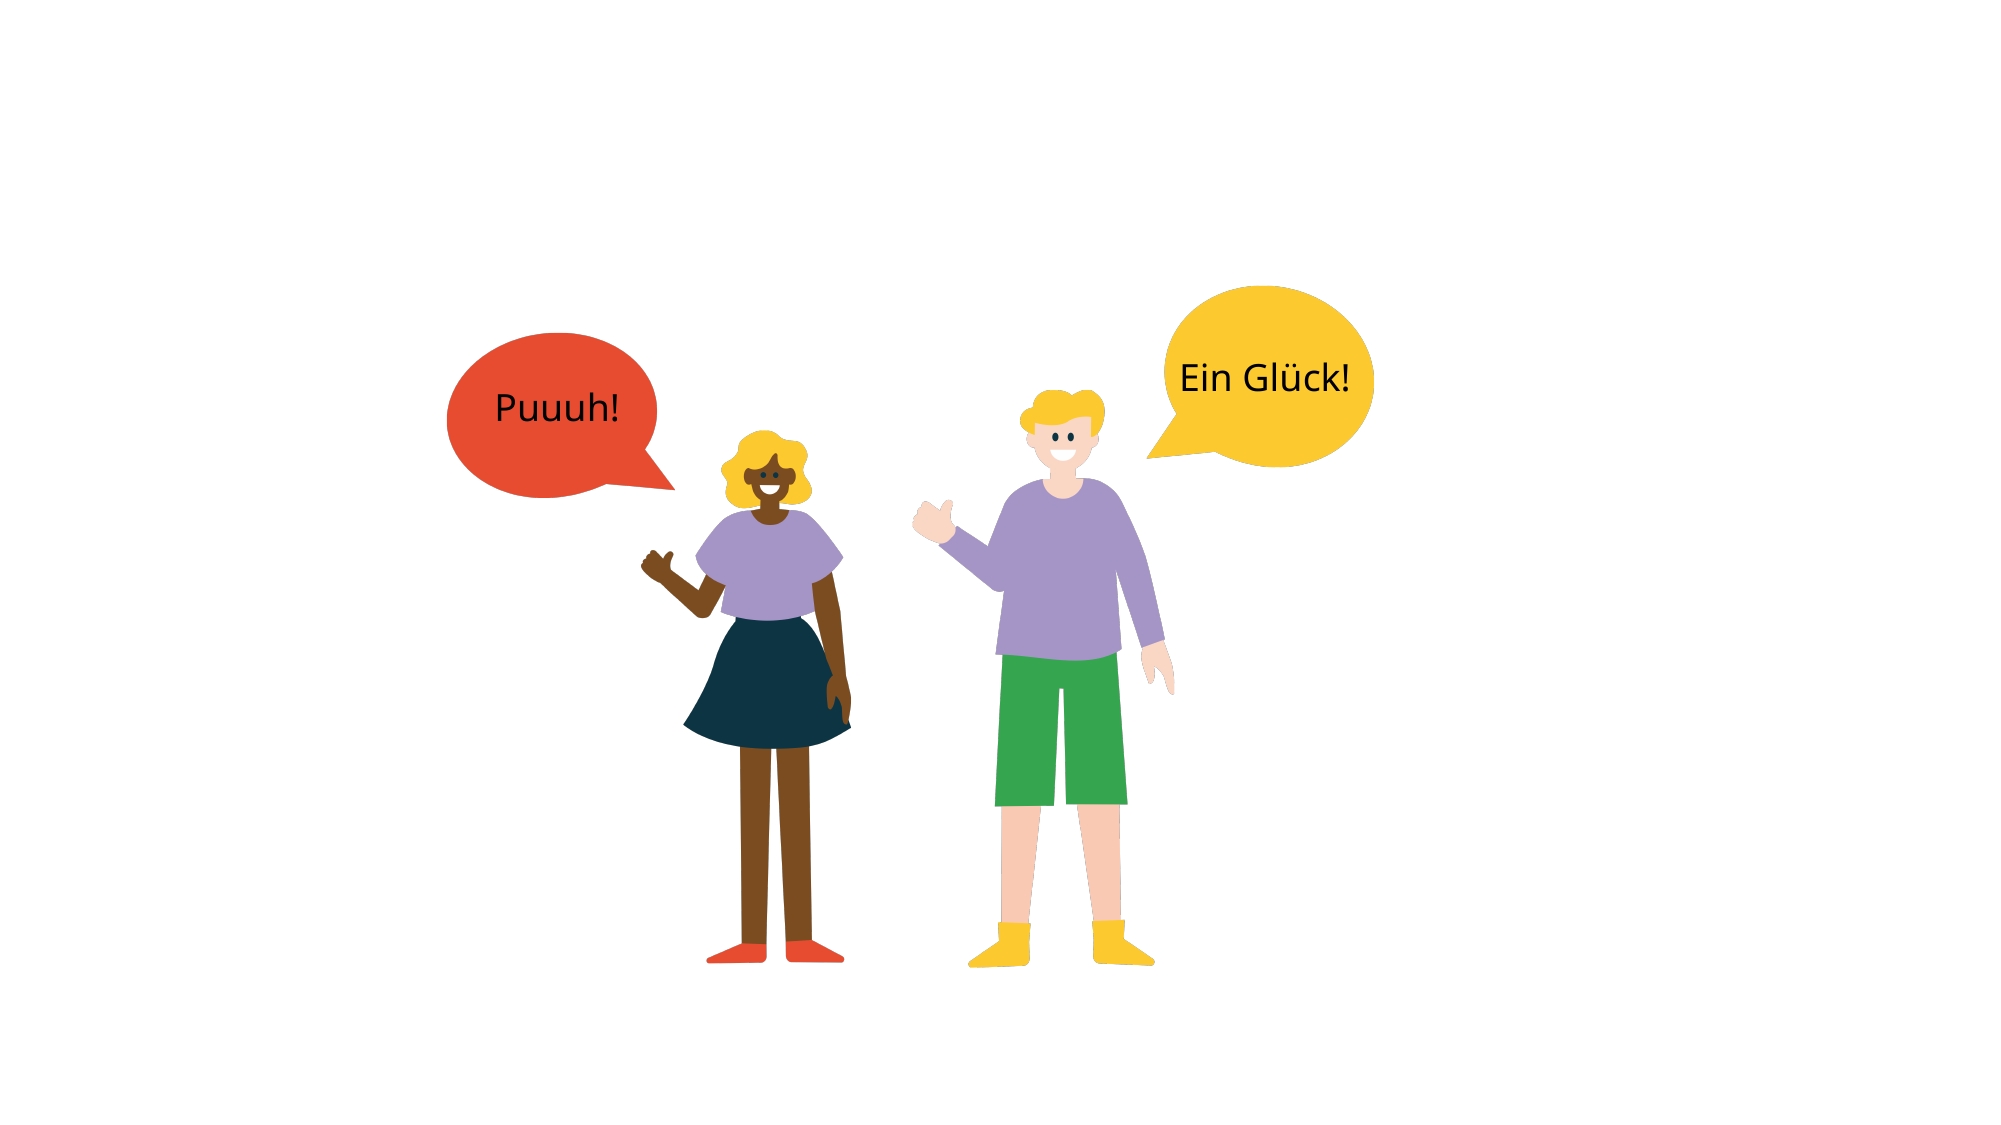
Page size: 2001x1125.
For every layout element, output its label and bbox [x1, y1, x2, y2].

text_box [438, 277, 1380, 985]
